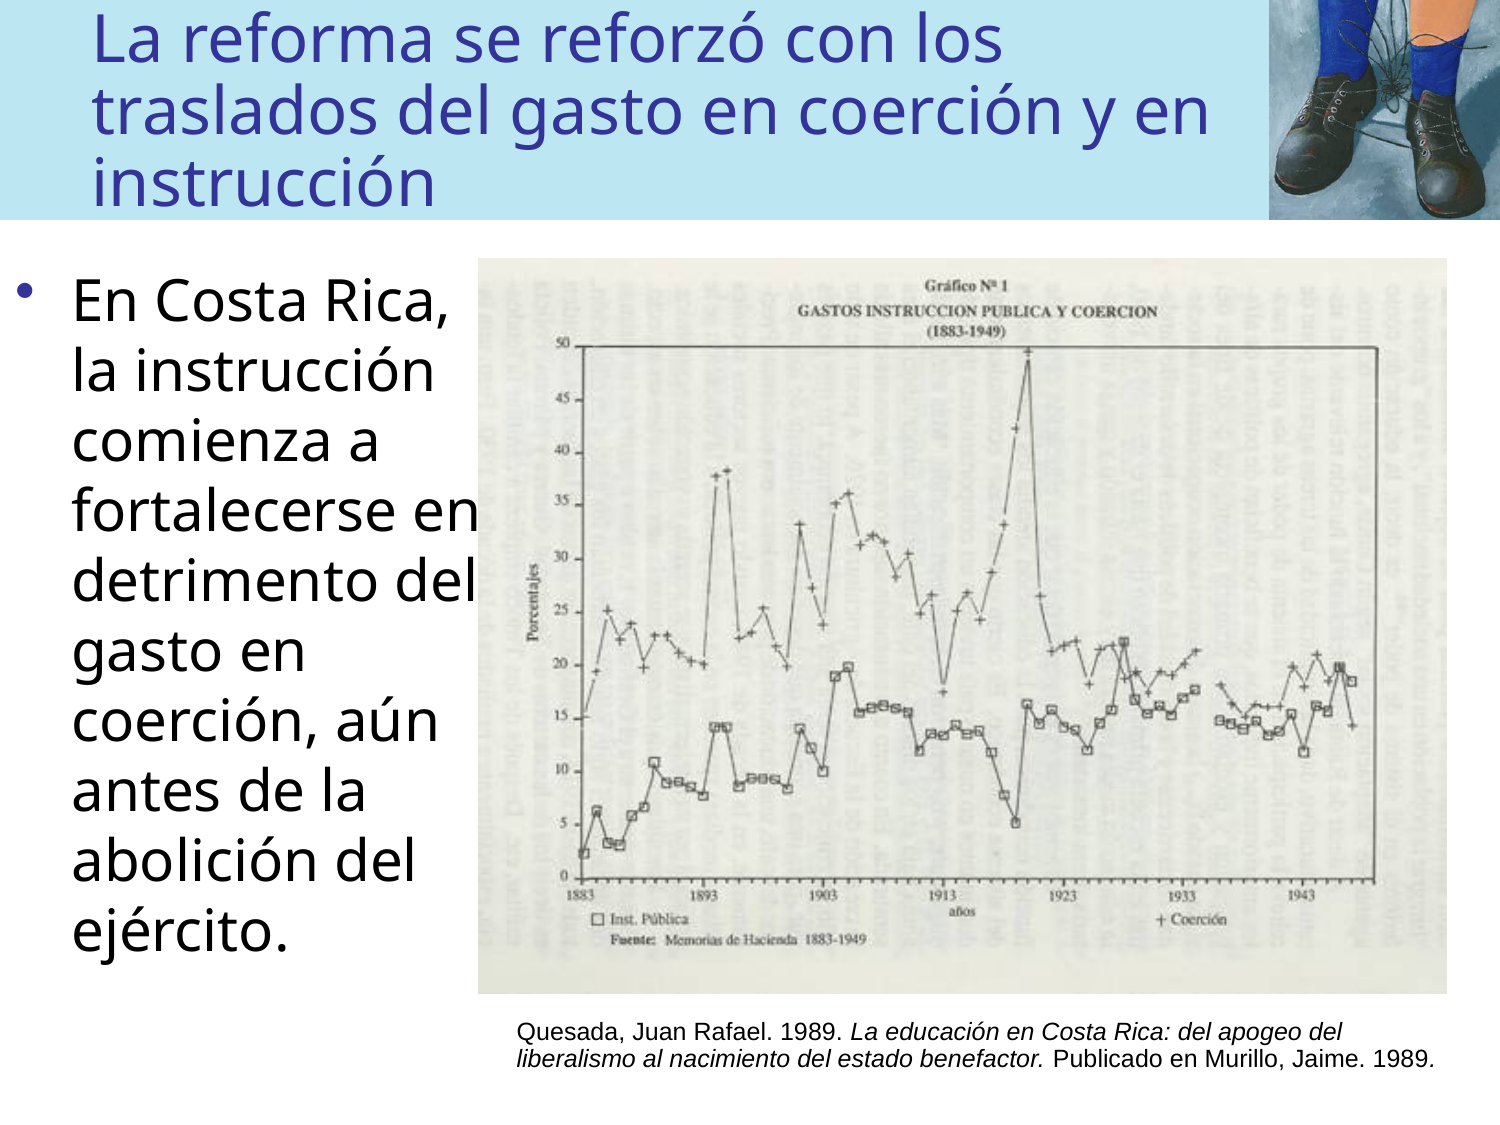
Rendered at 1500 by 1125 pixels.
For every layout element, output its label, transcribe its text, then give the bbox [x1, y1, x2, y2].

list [478, 258, 1448, 994]
title La reforma se reforzó con los traslados del gasto en coerción y en instrucción [76, 18, 1247, 207]
text_box Quesada, Juan Rafael. 1989. La educación en Costa Rica: del apogeo del liberalismo al nacimiento del estado benefactor. Publicado en Murillo, Jaime. 1989. [501, 1011, 1477, 1080]
list En Costa Rica, la instrucción comienza a fortalecerse en detrimento del gasto en coerción, aún antes de la abolición del ejército. [0, 255, 514, 1024]
picture [0, 0, 1500, 220]
